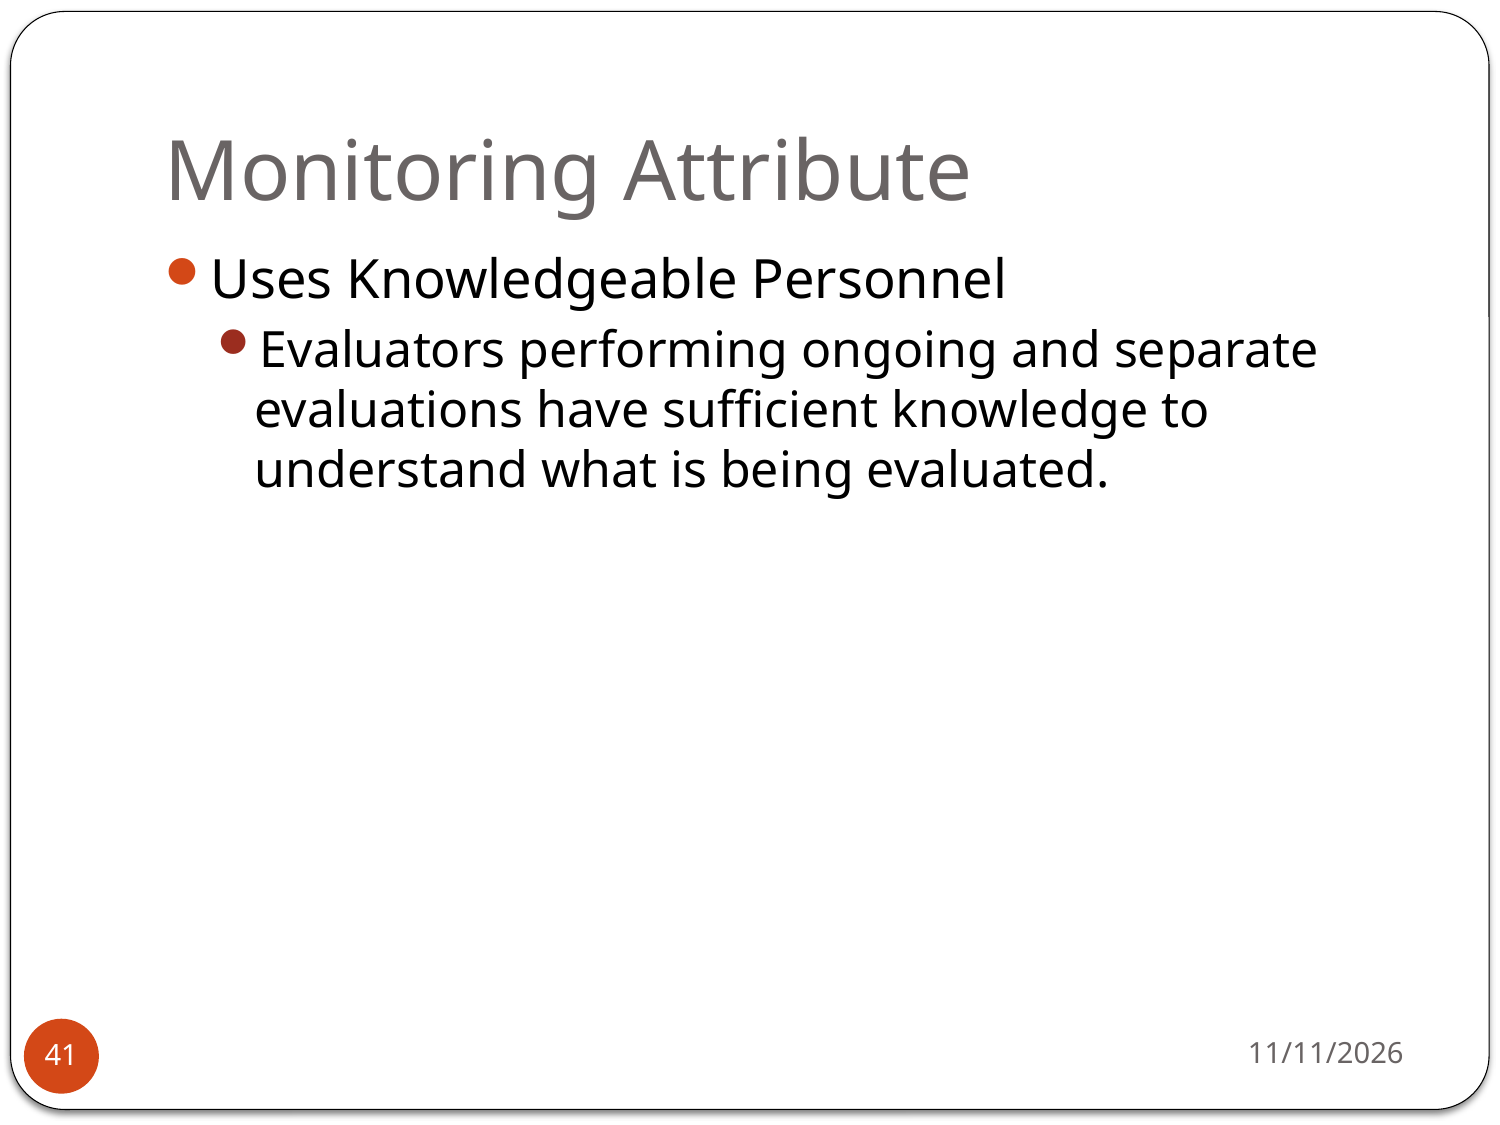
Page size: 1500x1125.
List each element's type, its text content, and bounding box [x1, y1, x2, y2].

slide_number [1012, 1015, 1419, 1094]
slide_number 41 [23, 1018, 99, 1094]
title Monitoring Attribute [150, 45, 1425, 233]
list Uses Knowledgeable Personnel Evaluators performing ongoing and separate evaluations have sufficient knowledge to understand what is being evaluated. [150, 237, 1425, 988]
